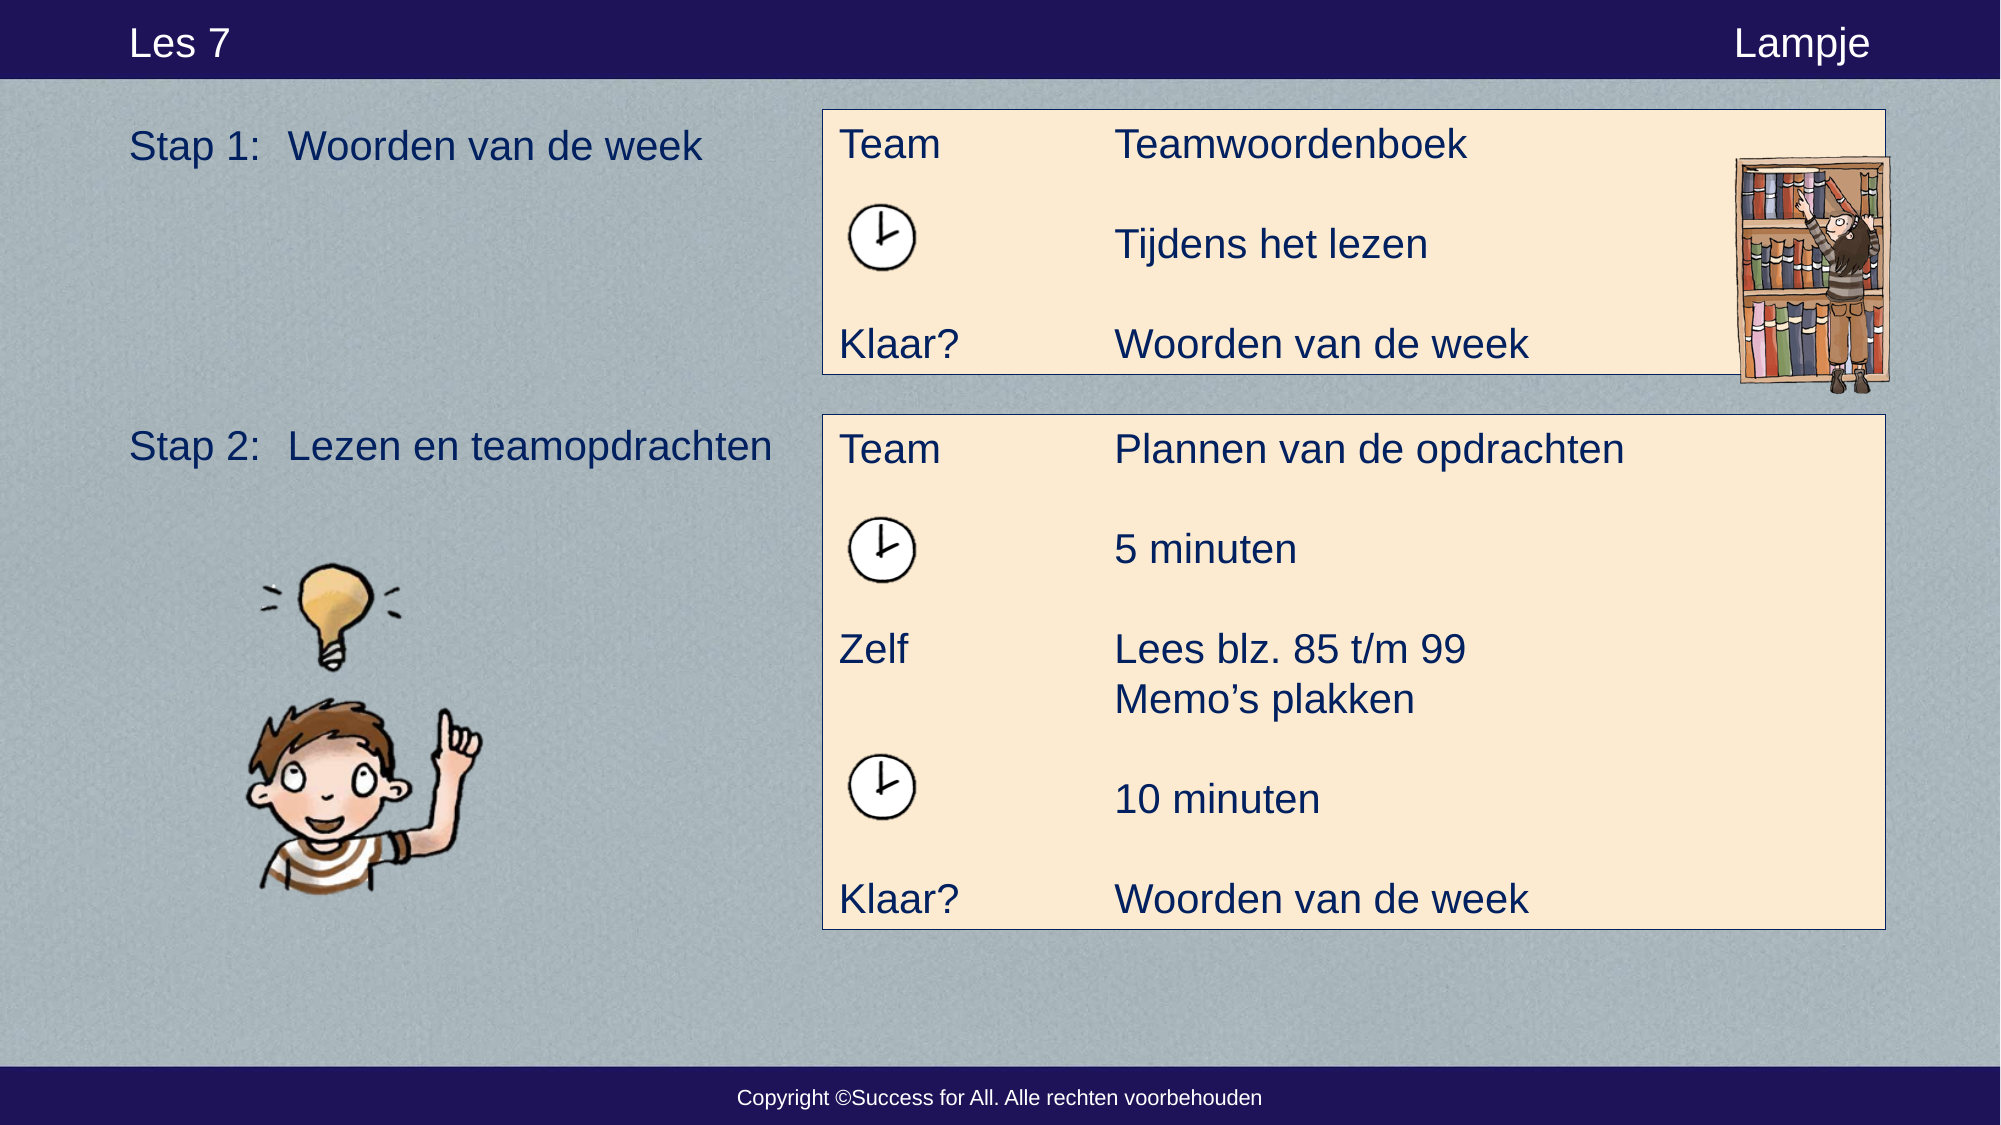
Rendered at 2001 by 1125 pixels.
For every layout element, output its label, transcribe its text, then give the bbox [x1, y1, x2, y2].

text_box Les 7 [114, 8, 354, 73]
text_box Lampje [999, 8, 1886, 73]
text_box Copyright ©Success for All. Alle rechten voorbehouden [0, 1076, 2000, 1125]
text_box Team Teamwoordenboek Tijdens het lezen Klaar? Woorden van de week [822, 109, 1886, 375]
picture [0, 0, 2001, 1125]
text_box Stap 1: Woorden van de week Stap 2: Lezen en teamopdrachten [114, 111, 907, 527]
text_box Team Plannen van de opdrachten 5 minuten Zelf Lees blz. 85 t/m 99 Memo’s plakken 10 minuten Klaar? Woorden van de week [822, 414, 1886, 930]
